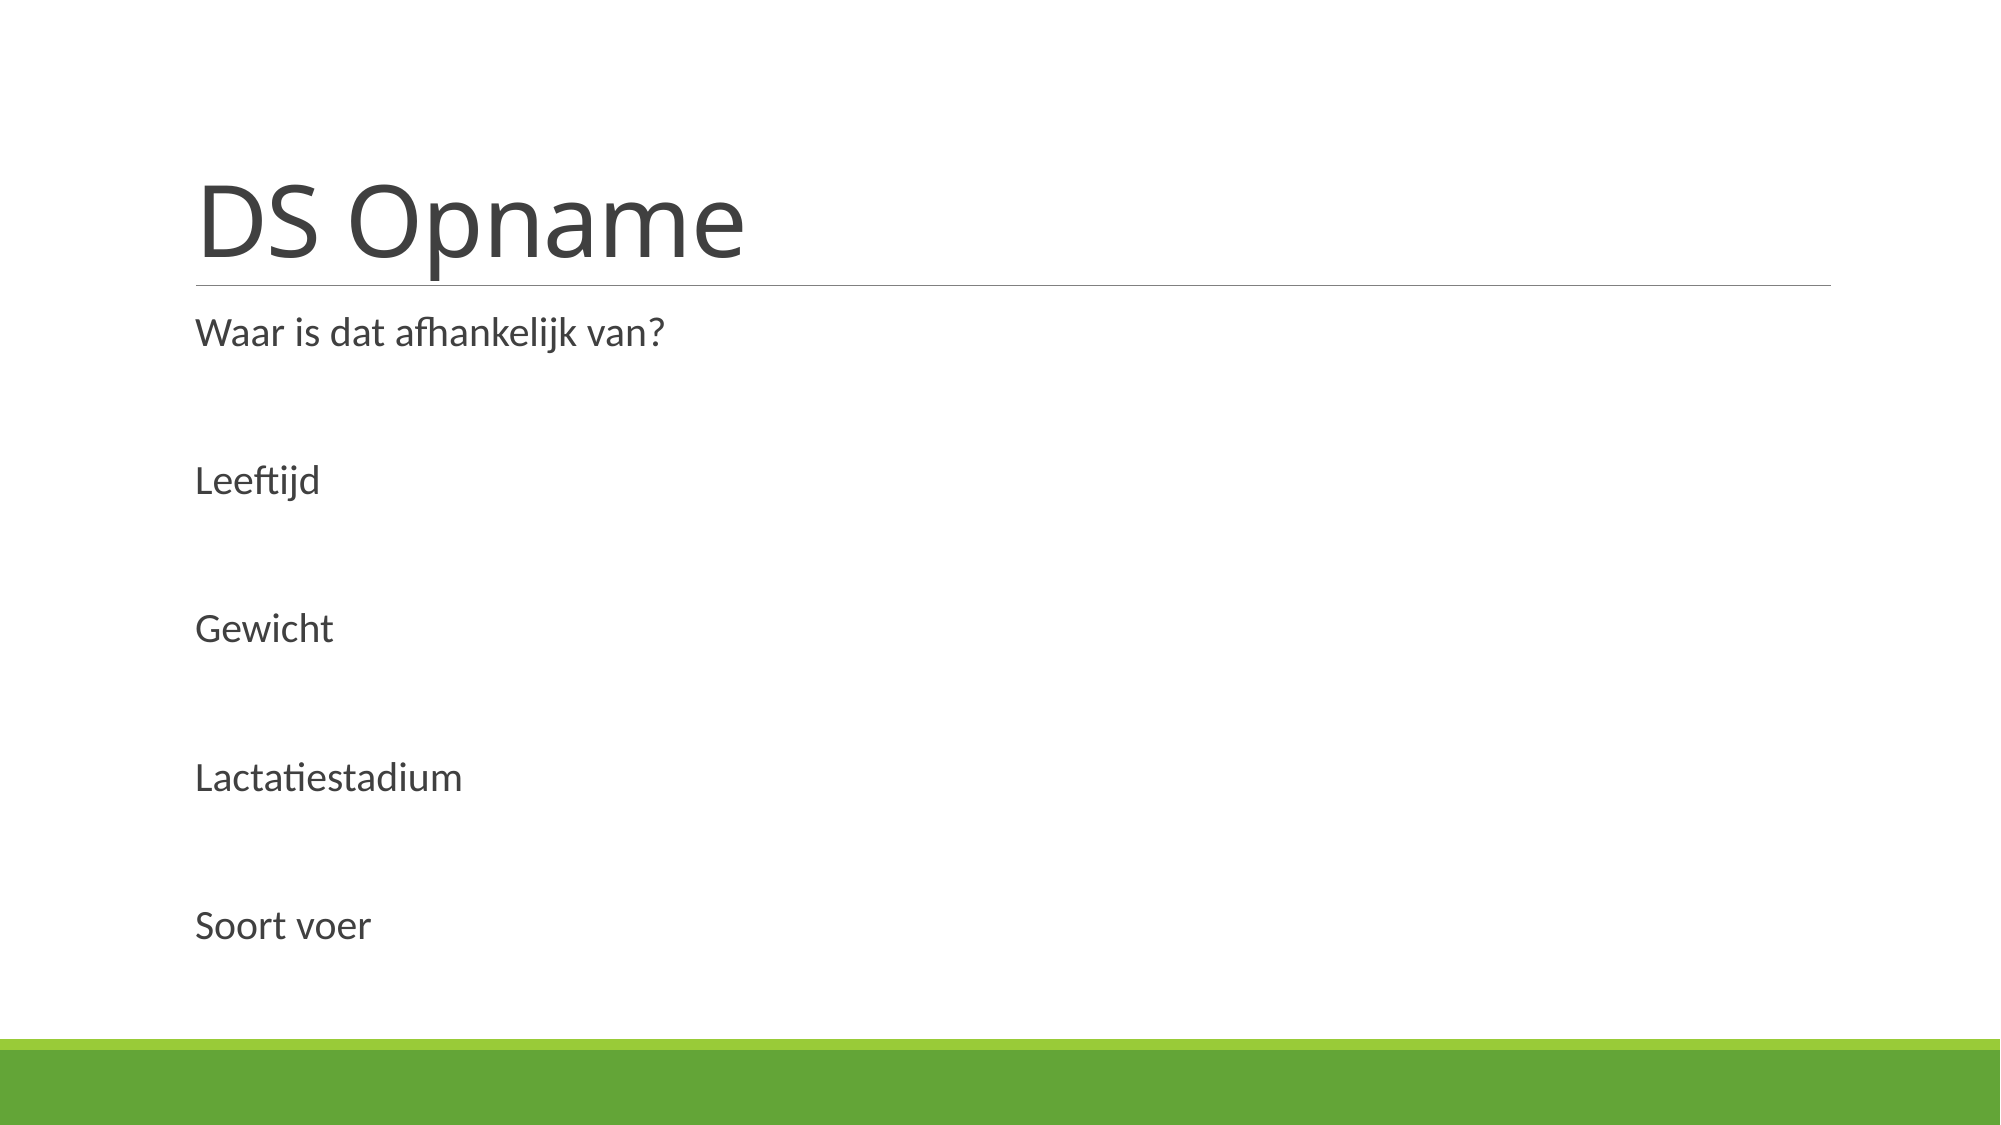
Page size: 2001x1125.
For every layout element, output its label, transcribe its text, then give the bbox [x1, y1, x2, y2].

list Waar is dat afhankelijk van? Leeftijd Gewicht Lactatiestadium Soort voer [180, 302, 1830, 963]
title DS Opname [180, 47, 1830, 285]
